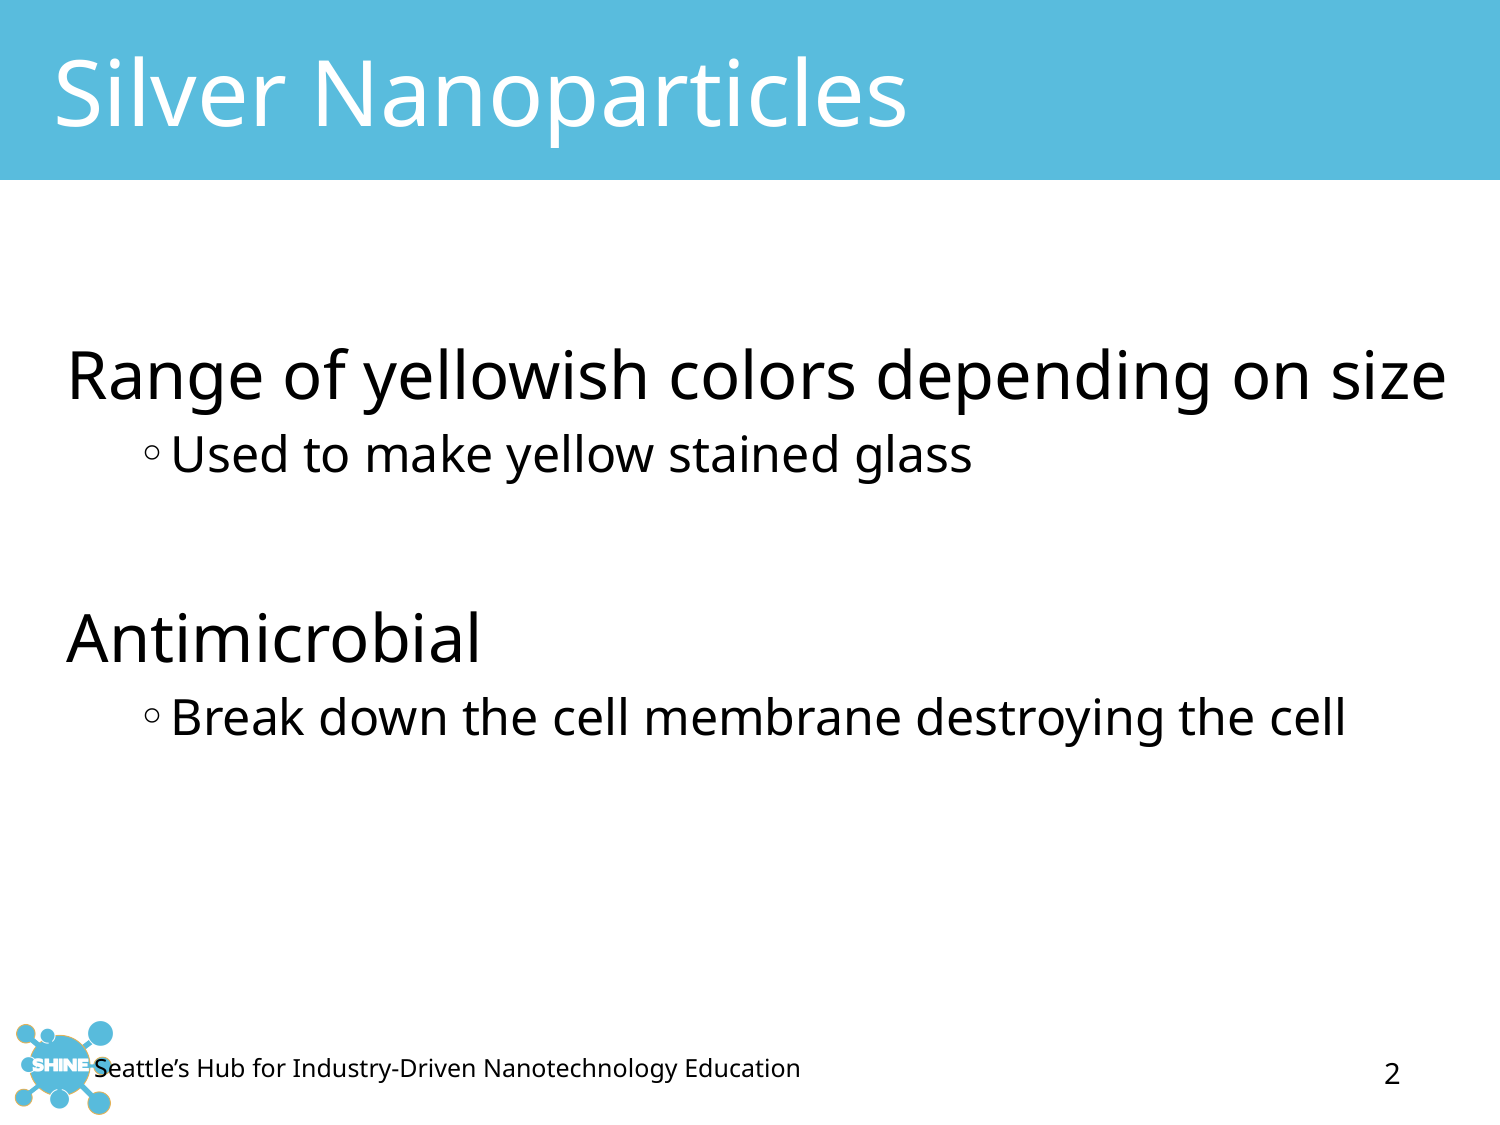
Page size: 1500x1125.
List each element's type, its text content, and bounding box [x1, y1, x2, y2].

title Silver Nanoparticles [0, 0, 1500, 180]
text_box 2 [1369, 1040, 1445, 1100]
picture [12, 1020, 116, 1115]
list Range of yellowish colors depending on size Used to make yellow stained glass Antimicrobial Break down the cell membrane destroying the cell [0, 324, 1500, 1005]
